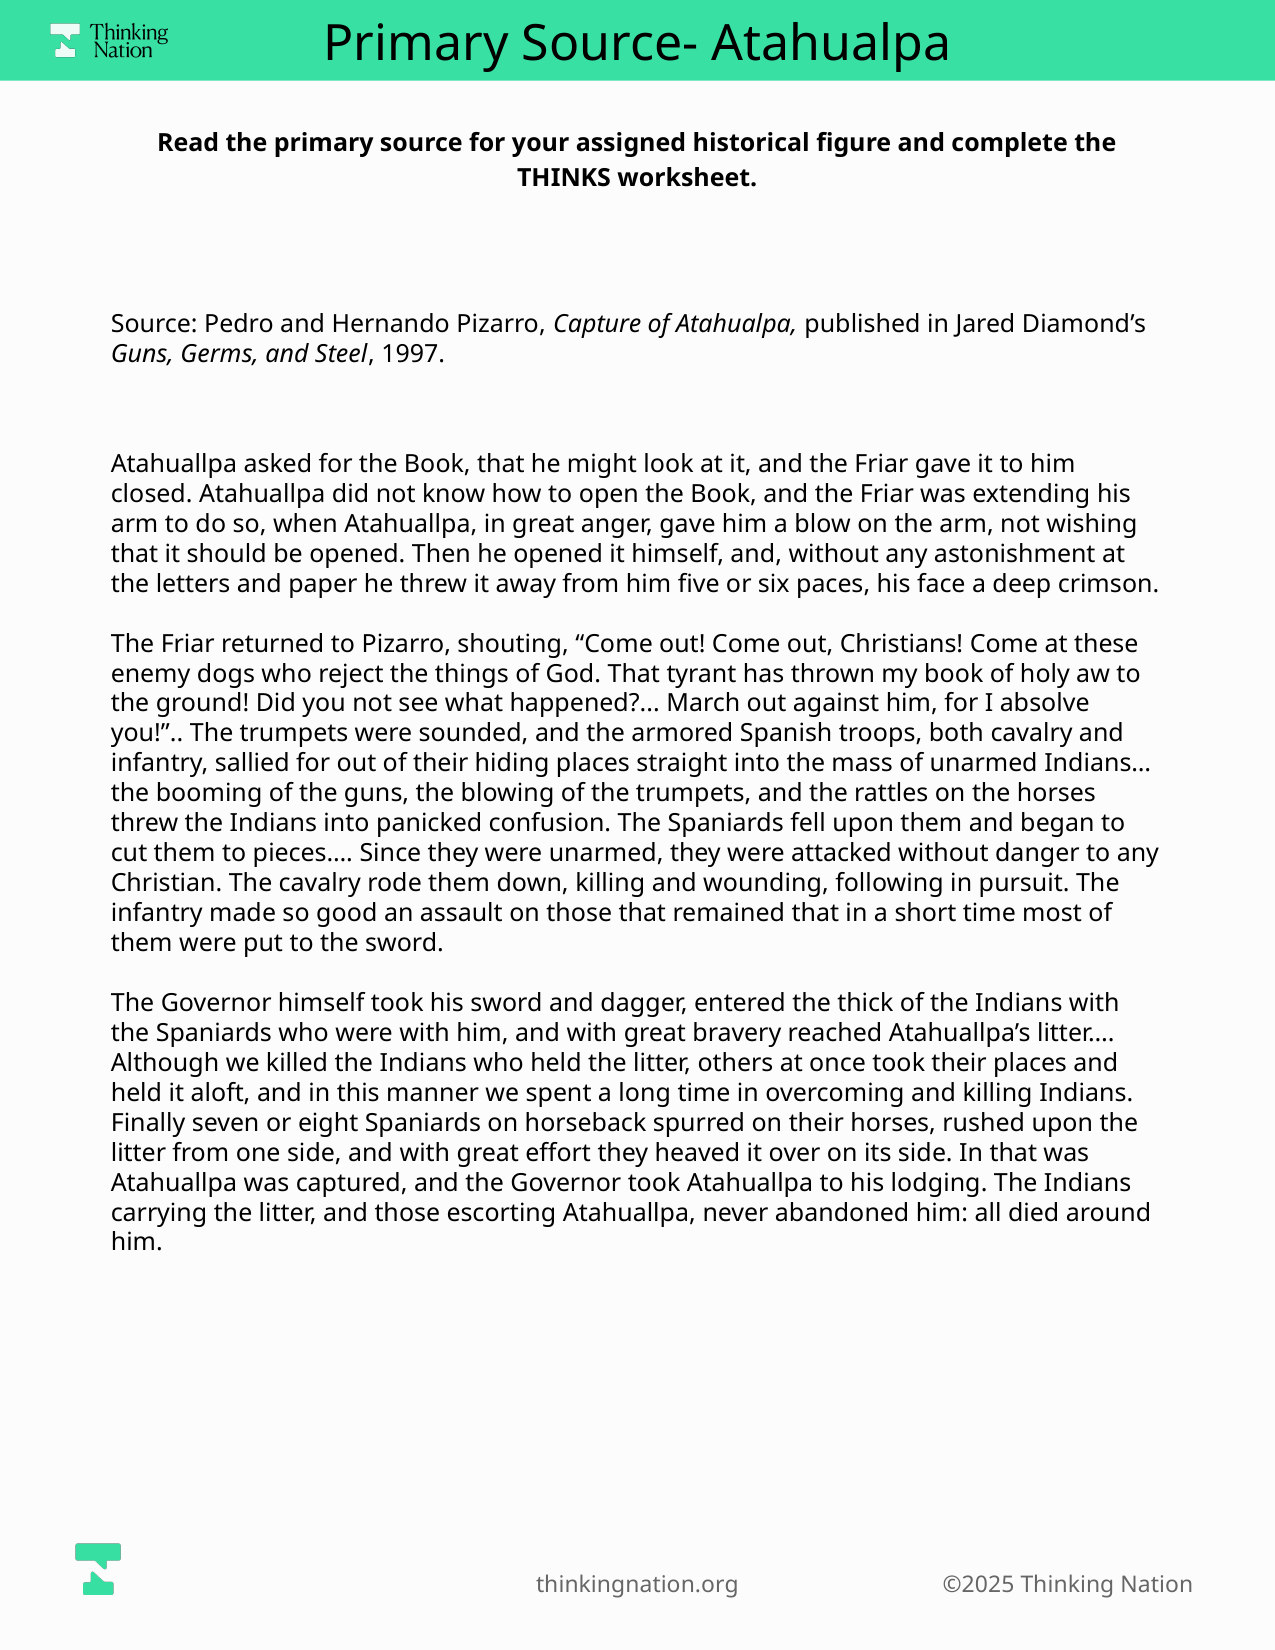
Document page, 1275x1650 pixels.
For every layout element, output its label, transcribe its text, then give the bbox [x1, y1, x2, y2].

text_box thinkingnation.org [486, 1553, 789, 1605]
picture [62, 1533, 134, 1605]
picture [36, 12, 172, 69]
text_box Primary Source- Atahualpa [0, 0, 1275, 81]
text_box Source: Pedro and Hernando Pizarro, Capture of Atahualpa, published in Jared Diamond’s Guns, Germs, and Steel, 1997. Atahuallpa asked for the Book, that he might look at it, and the Friar gave it to him closed. Atahuallpa did not know how to open the Book, and the Friar was extending his arm to do so, when Atahuallpa, in great anger, gave him a blow on the arm, not wishing that it should be opened. Then he opened it himself, and, without any astonishment at the letters and paper he threw it away from him five or six paces, his face a deep crimson. The Friar returned to Pizarro, shouting, “Come out! Come out, Christians! Come at these enemy dogs who reject the things of God. That tyrant has thrown my book of holy aw to the ground! Did you not see what happened?... March out against him, for I absolve you!”.. The trumpets were sounded, and the armored Spanish troops, both cavalry and infantry, sallied for out of their hiding places straight into the mass of unarmed Indians… the booming of the guns, the blowing of the trumpets, and the rattles on the horses threw the Indians into panicked confusion. The Spaniards fell upon them and began to cut them to pieces…. Since they were unarmed, they were attacked without danger to any Christian. The cavalry rode them down, killing and wounding, following in pursuit. The infantry made so good an assault on those that remained that in a short time most of them were put to the sword. The Governor himself took his sword and dagger, entered the thick of the Indians with the Spaniards who were with him, and with great bravery reached Atahuallpa’s litter…. Although we killed the Indians who held the litter, others at once took their places and held it aloft, and in this manner we spent a long time in overcoming and killing Indians. Finally seven or eight Spaniards on horseback spurred on their horses, rushed upon the litter from one side, and with great effort they heaved it over on its side. In that was Atahuallpa was captured, and the Governor took Atahuallpa to his lodging. The Indians carrying the litter, and those escorting Atahuallpa, never abandoned him: all died around him. [95, 292, 1179, 1318]
text_box Read the primary source for your assigned historical figure and complete the THINKS worksheet. [97, 107, 1178, 292]
text_box ©2025 Thinking Nation [907, 1553, 1210, 1605]
